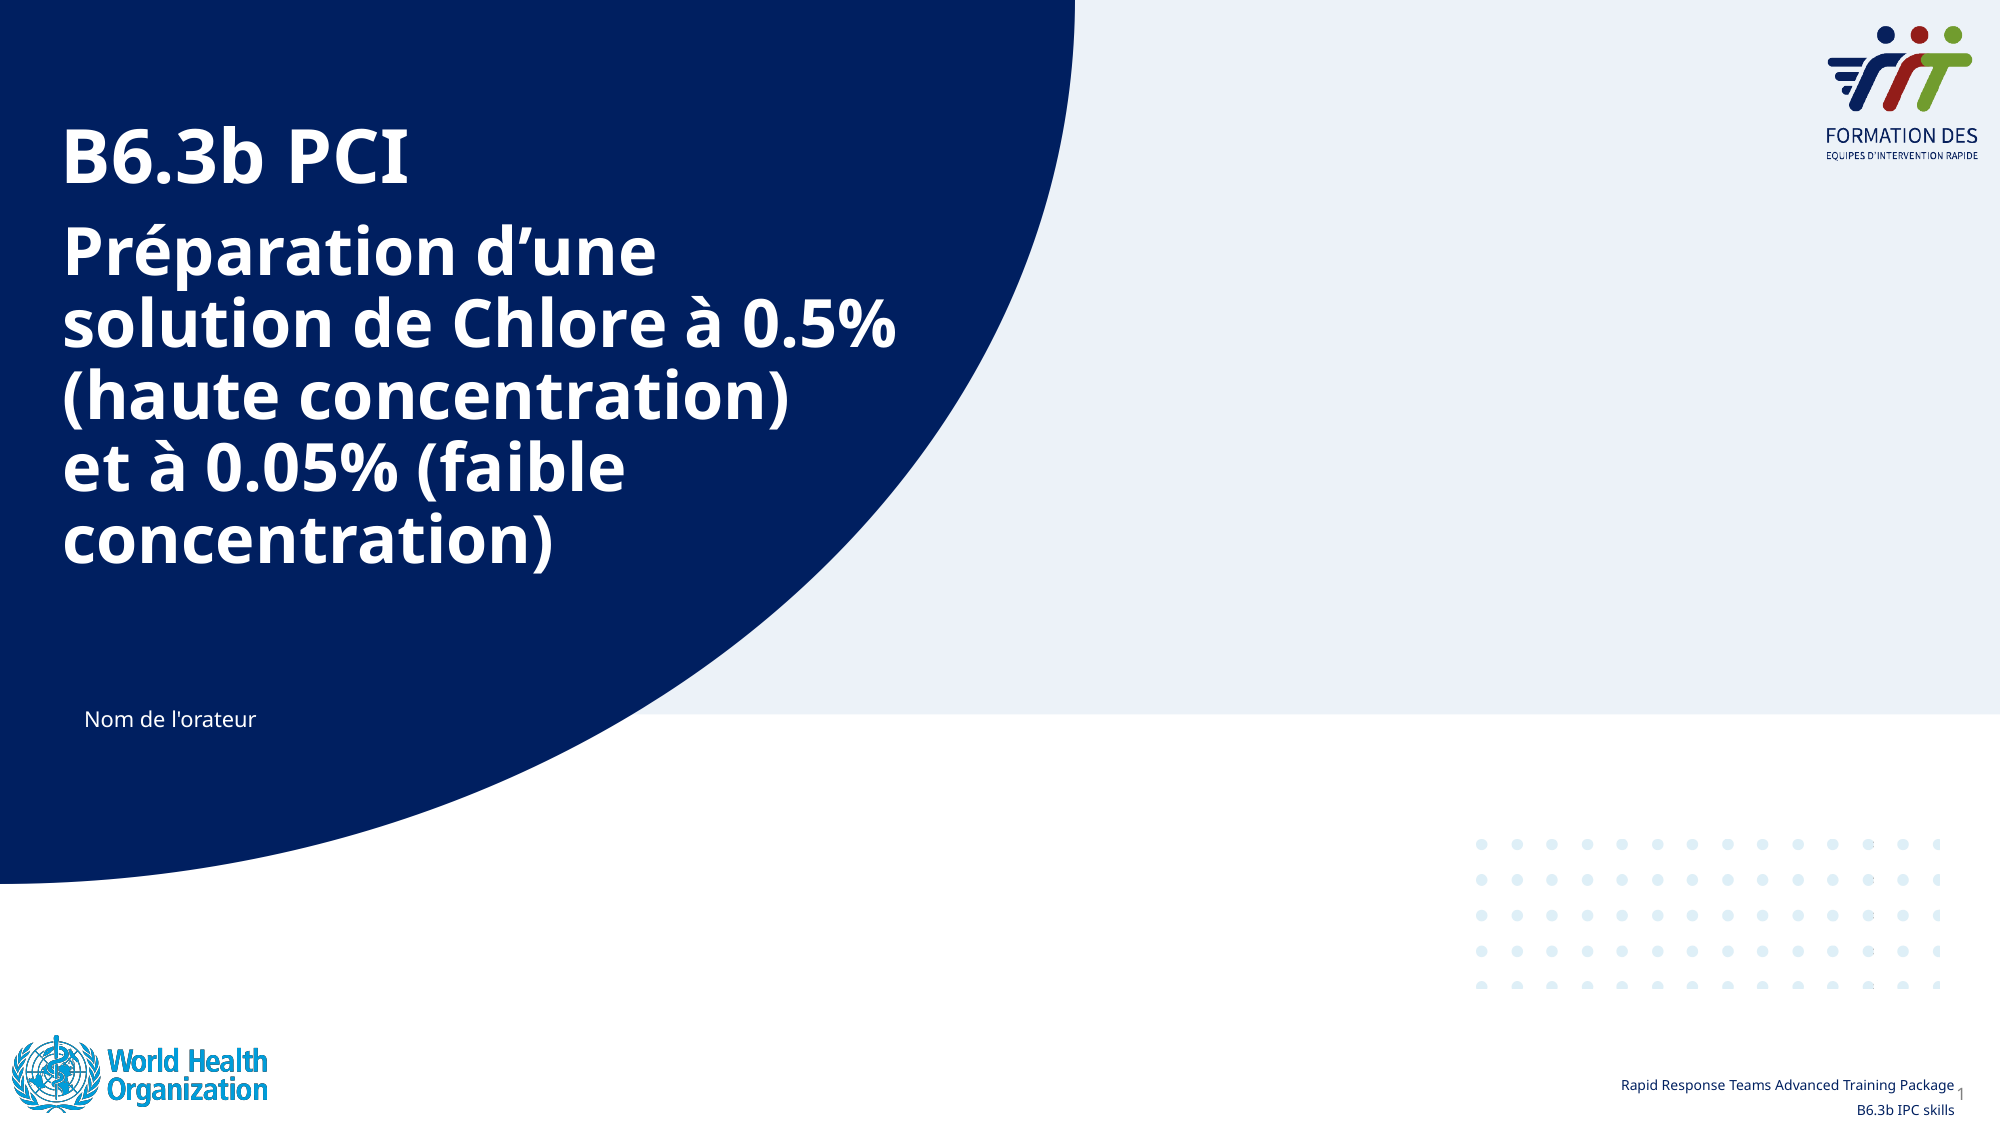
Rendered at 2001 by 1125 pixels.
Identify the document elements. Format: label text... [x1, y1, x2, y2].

picture [1476, 839, 1940, 989]
picture [30, 1083, 37, 1091]
picture [40, 1062, 47, 1070]
picture [12, 1035, 54, 1068]
picture [0, 0, 1075, 884]
text_box Nom de l'orateur [78, 697, 366, 739]
picture [22, 1062, 26, 1077]
title Préparation d’une solution de Chlore à 0.5% (haute concentration) et à 0.05% (faible concentration) [54, 195, 942, 601]
picture [12, 1083, 48, 1113]
picture [71, 1053, 90, 1091]
text_box B6.3b PCI [54, 102, 597, 217]
picture [36, 1088, 78, 1105]
picture [59, 1035, 267, 1113]
picture [24, 1054, 36, 1087]
picture [34, 1054, 43, 1078]
picture [46, 1056, 54, 1062]
picture [50, 1108, 62, 1113]
picture [1826, 25, 1978, 161]
